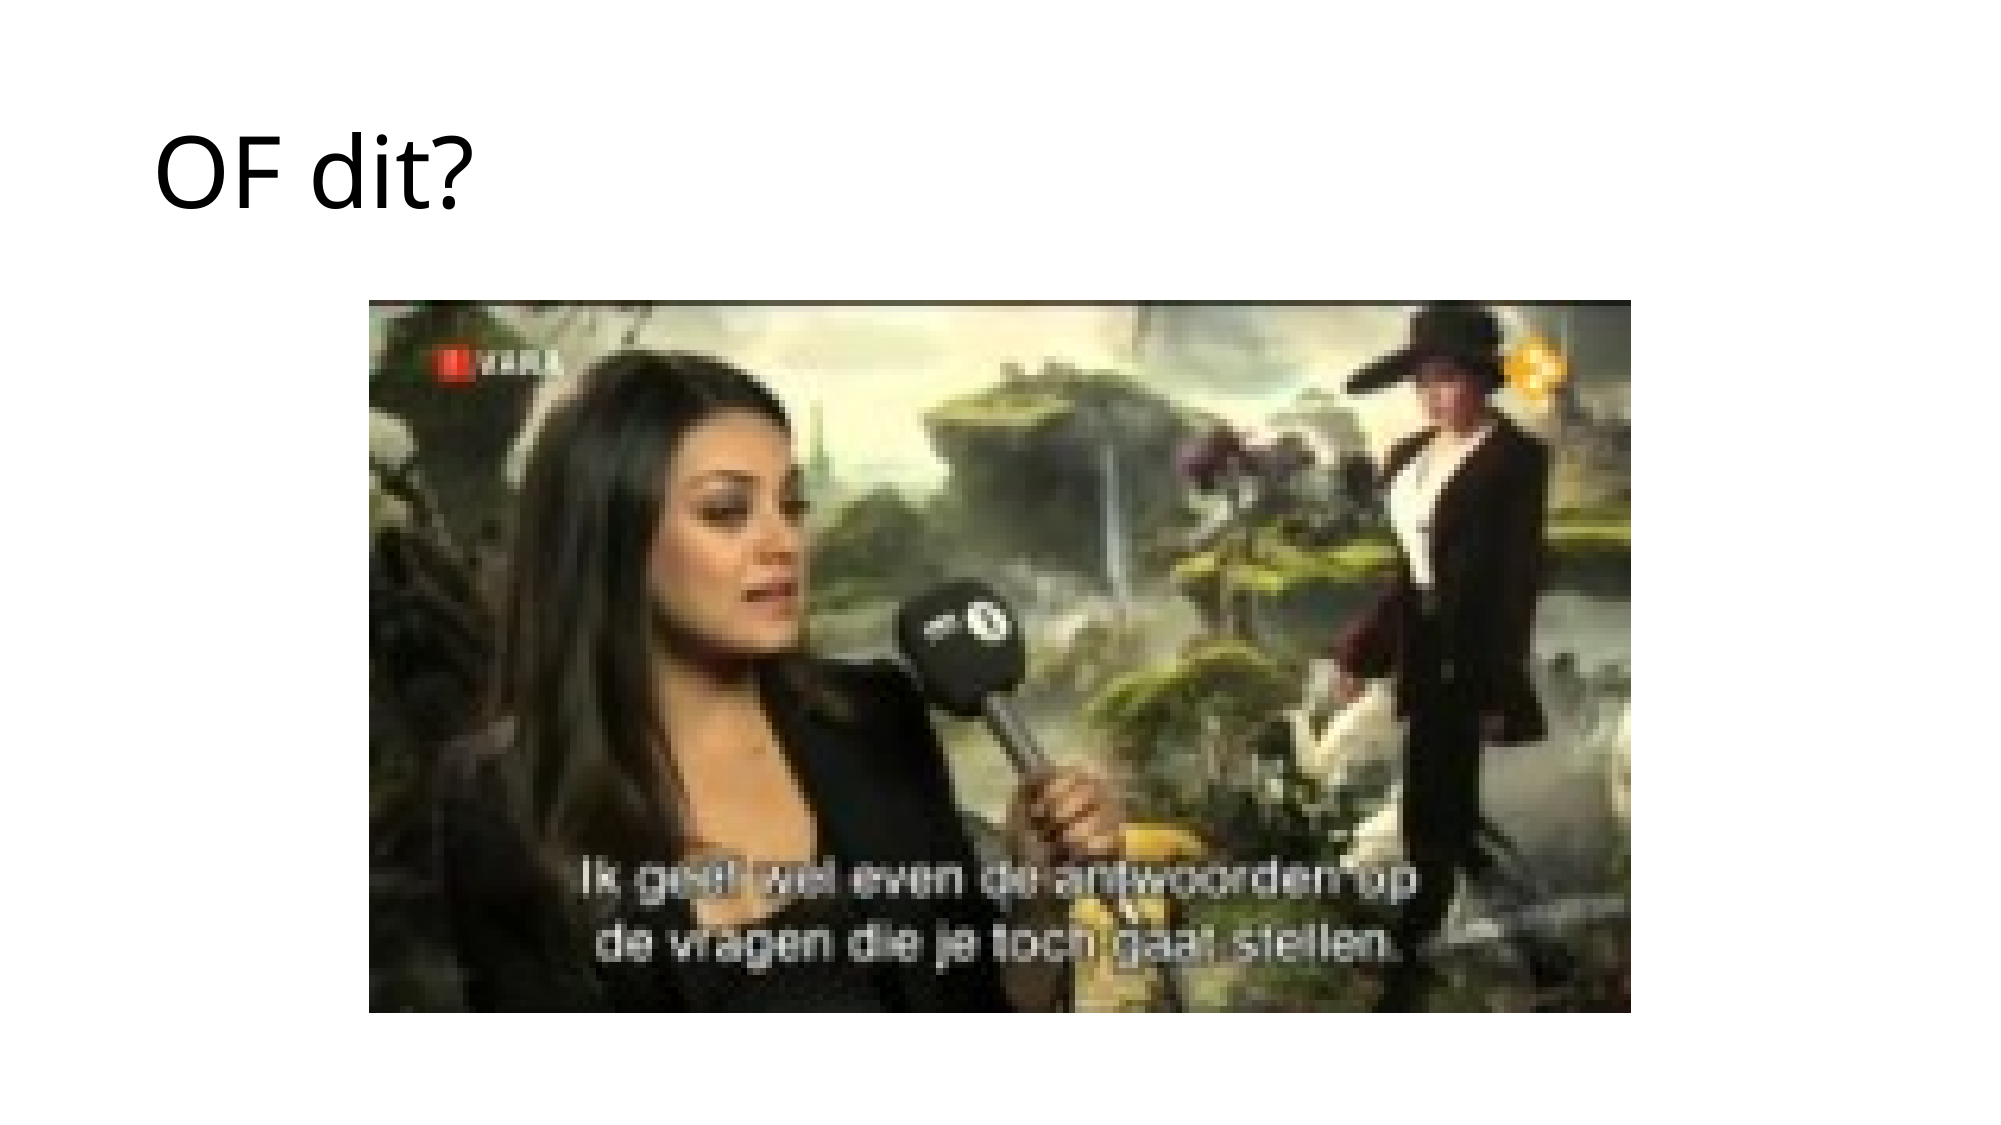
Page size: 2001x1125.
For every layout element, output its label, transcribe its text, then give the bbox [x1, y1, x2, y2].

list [368, 299, 1632, 1014]
title OF dit? [137, 59, 1863, 278]
